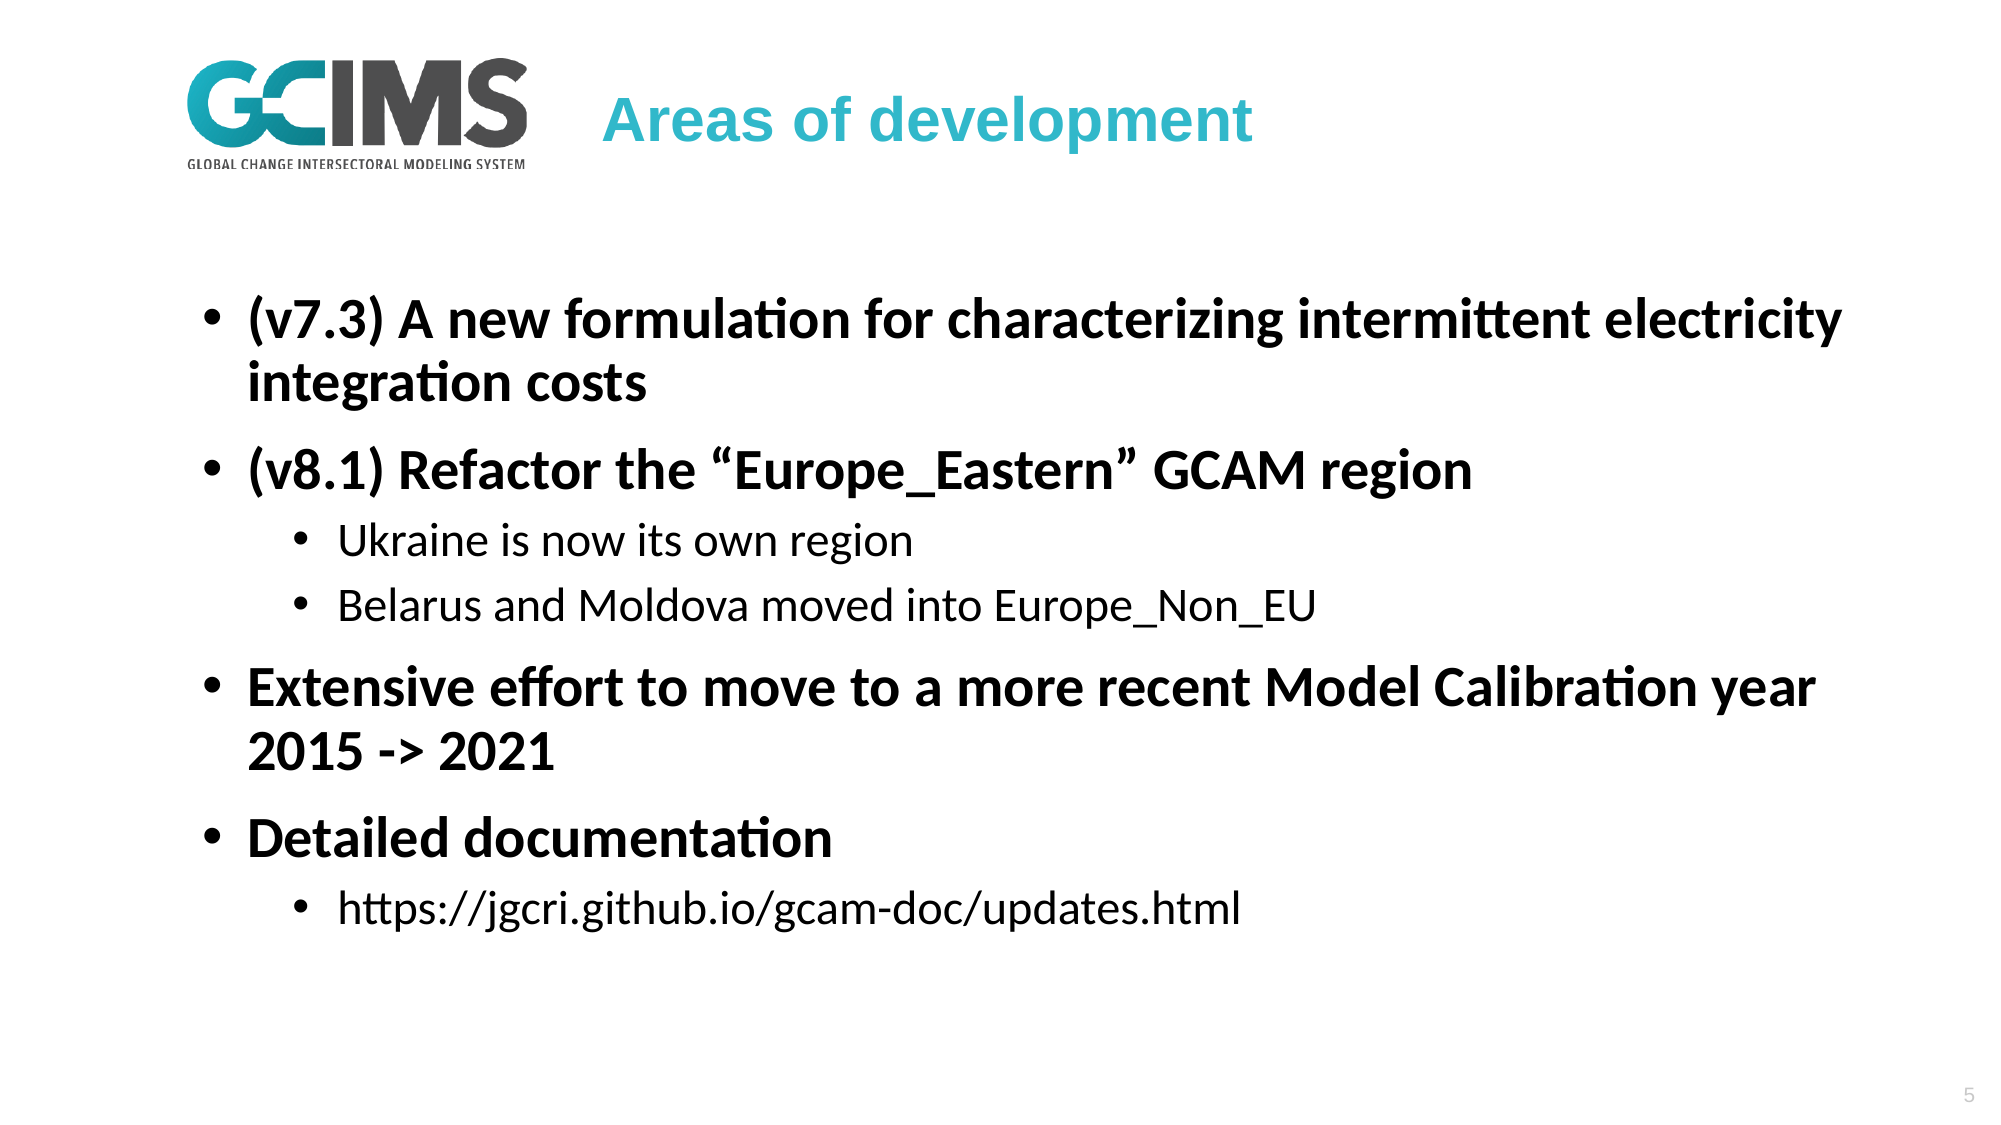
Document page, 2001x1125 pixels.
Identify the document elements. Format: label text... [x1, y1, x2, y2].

slide_number 5 [1913, 1062, 1975, 1125]
text_box (v7.3) A new formulation for characterizing intermittent electricity integration costs (v8.1) Refactor the “Europe_Eastern” GCAM region Ukraine is now its own region Belarus and Moldova moved into Europe_Non_EU Extensive effort to move to a more recent Model Calibration year 2015 -> 2021 Detailed documentation https://jgcri.github.io/gcam-doc/updates.html [187, 281, 1938, 1032]
title Areas of development [601, 37, 1938, 163]
